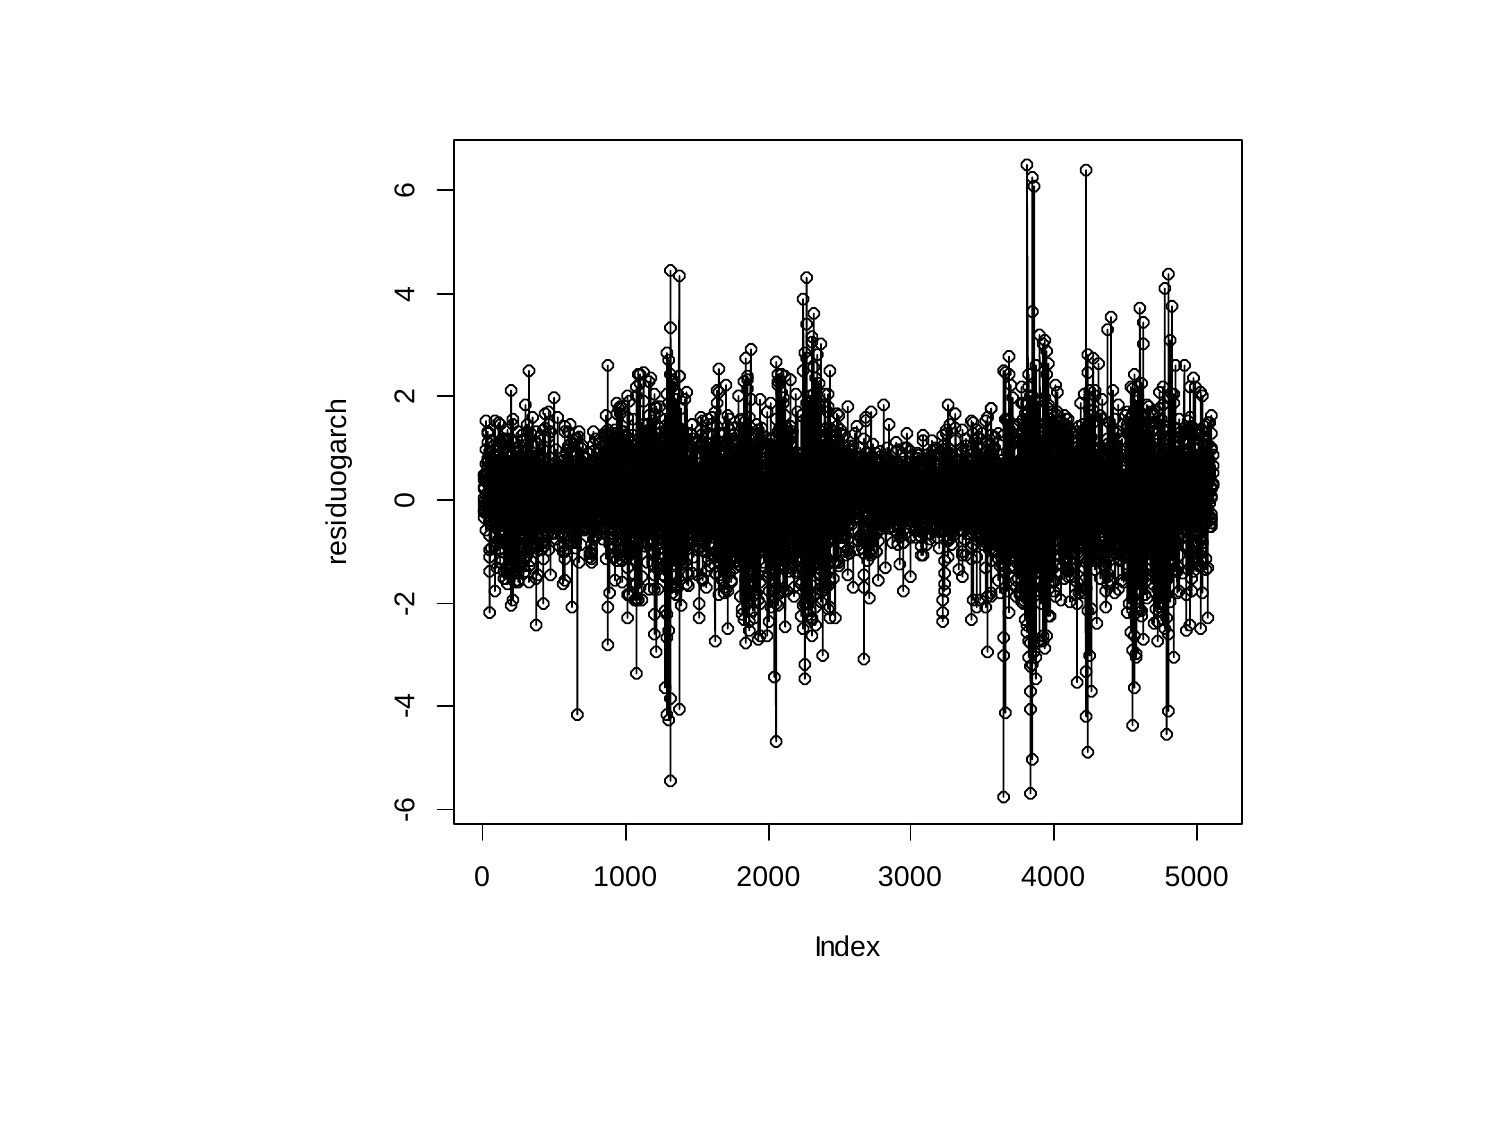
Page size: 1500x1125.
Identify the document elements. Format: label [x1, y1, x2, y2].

picture [313, 0, 1314, 998]
